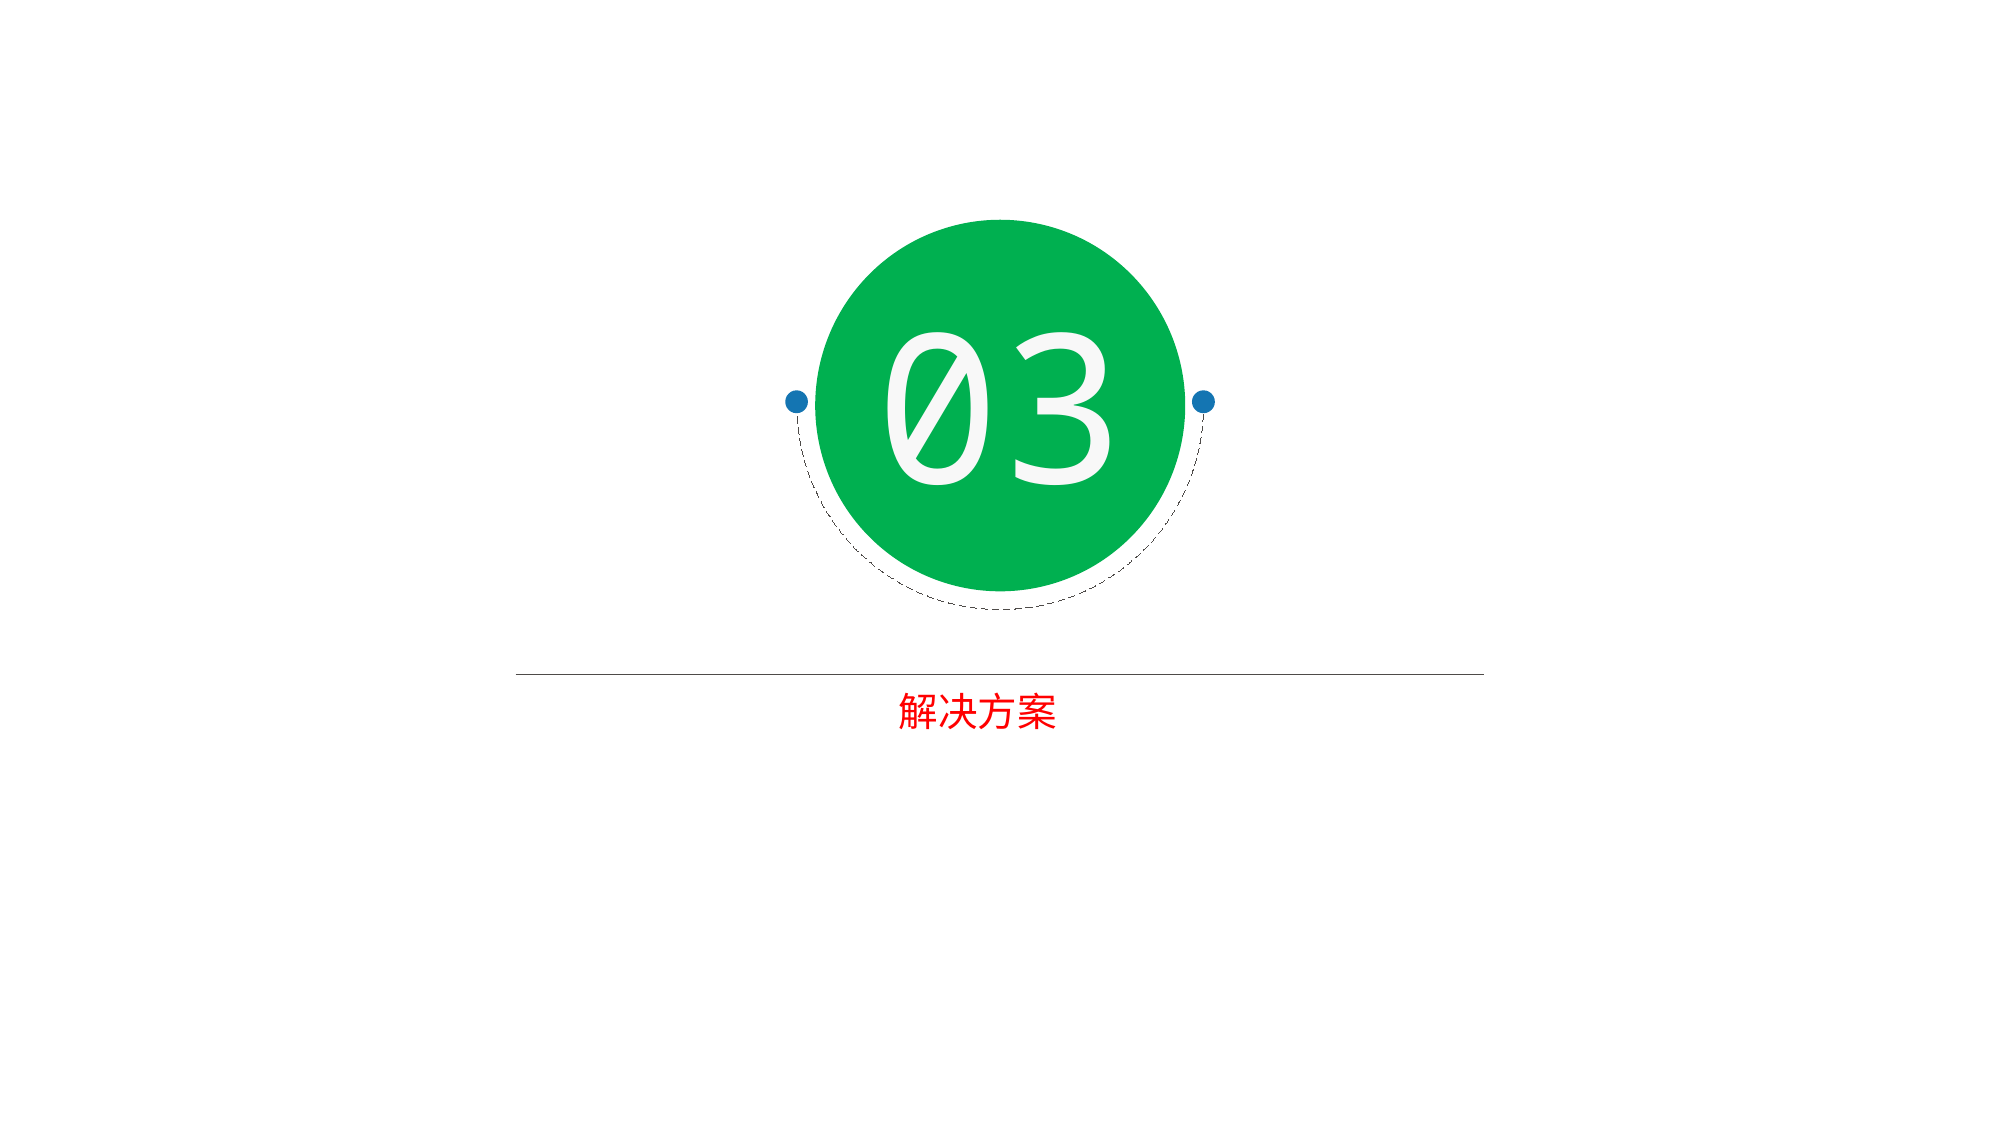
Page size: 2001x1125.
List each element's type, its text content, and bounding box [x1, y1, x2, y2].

text_box [815, 284, 860, 405]
text_box [1140, 283, 1186, 404]
text_box 03 [860, 267, 1140, 533]
text_box [785, 390, 808, 414]
text_box [1191, 390, 1215, 414]
text_box [797, 403, 1204, 610]
text_box 解决方案 [184, 679, 1772, 742]
text_box [876, 219, 1124, 267]
